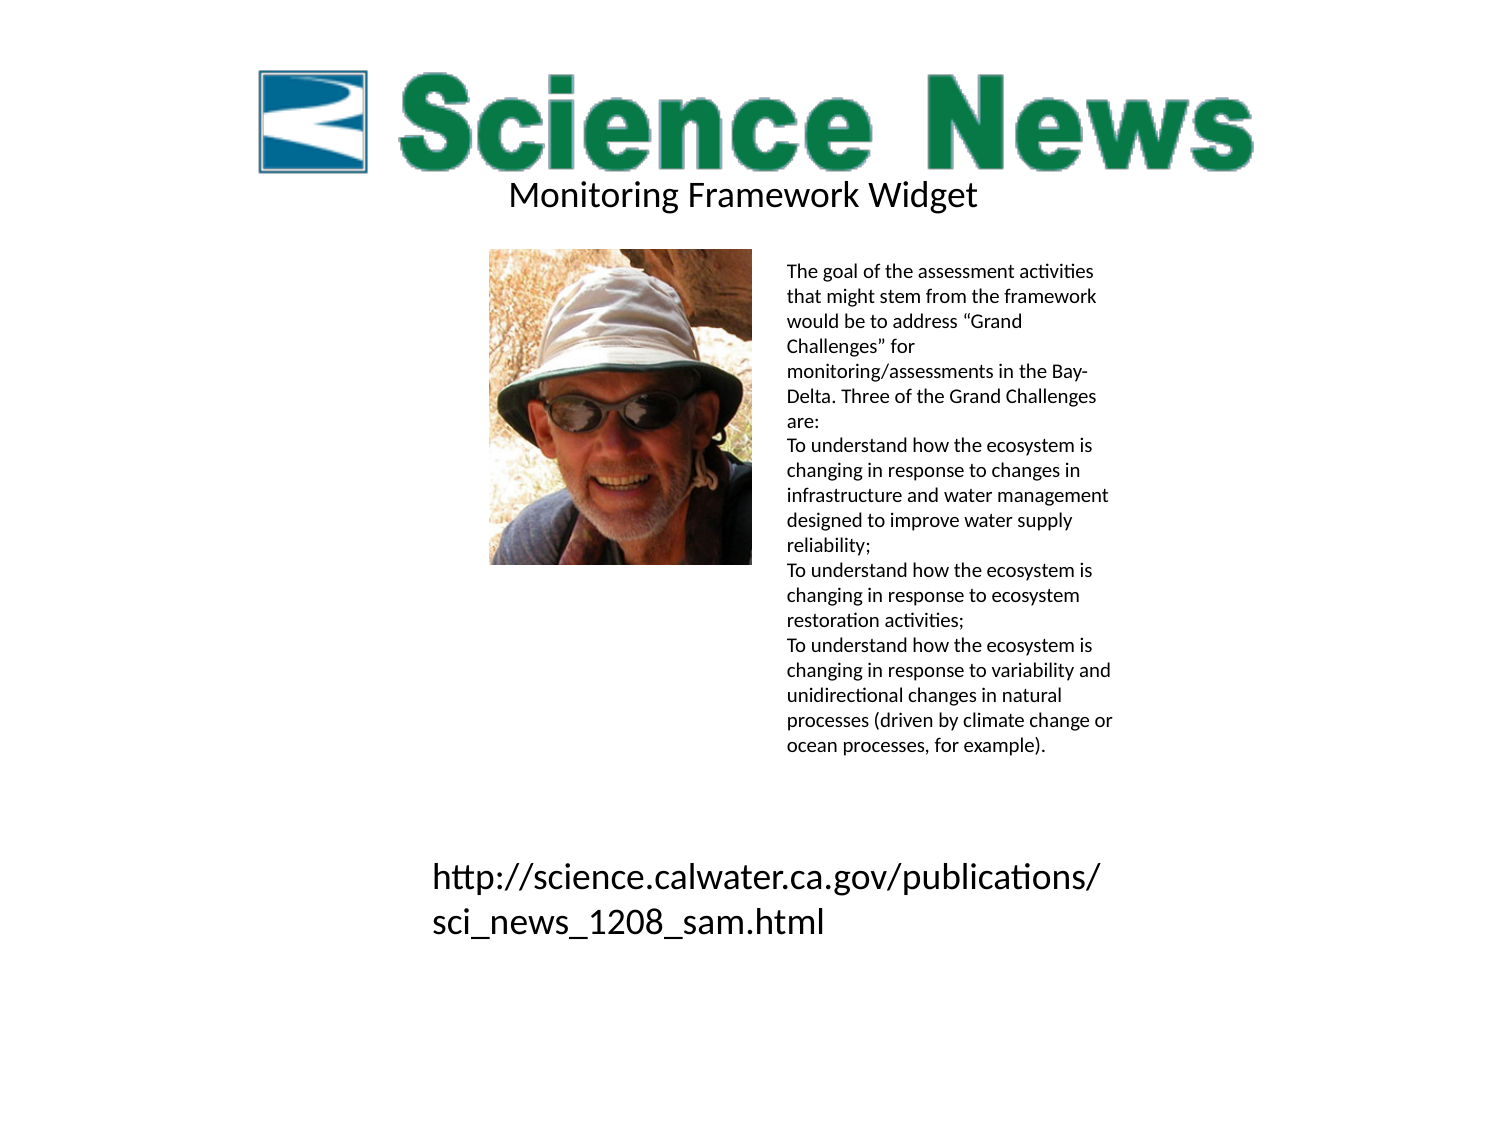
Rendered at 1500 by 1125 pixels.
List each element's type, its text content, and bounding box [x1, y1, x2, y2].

picture [489, 249, 753, 565]
picture [247, 66, 1257, 182]
text_box The goal of the assessment activities that might stem from the framework would be to address “Grand Challenges” for monitoring/assessments in the Bay-Delta. Three of the Grand Challenges are: To understand how the ecosystem is changing in response to changes in infrastructure and water management designed to improve water supply reliability; To understand how the ecosystem is changing in response to ecosystem restoration activities; To understand how the ecosystem is changing in response to variability and unidirectional changes in natural processes (driven by climate change or ocean processes, for example). [772, 249, 1136, 810]
text_box http://science.calwater.ca.gov/publications/sci_news_1208_sam.html [417, 844, 1168, 950]
text_box Monitoring Framework Widget [493, 191, 994, 223]
